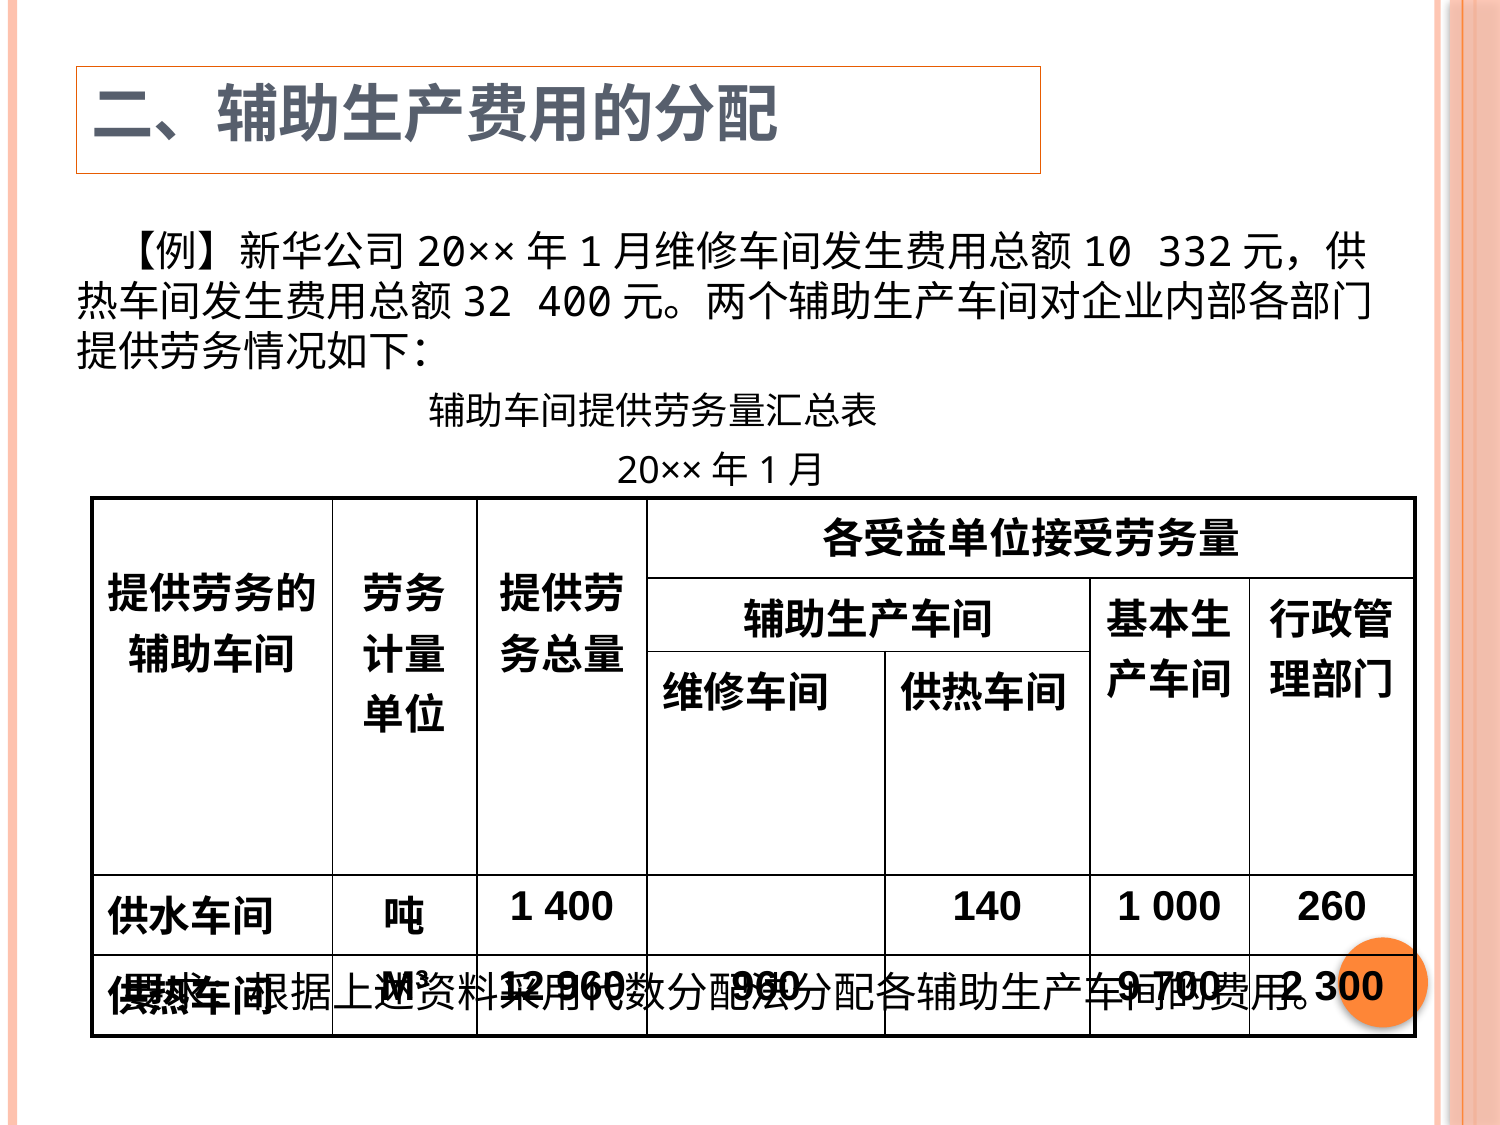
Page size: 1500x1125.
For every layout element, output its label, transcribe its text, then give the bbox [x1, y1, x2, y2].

table_cell 吨 [333, 876, 476, 954]
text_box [386, 379, 1050, 500]
table_cell 供水车间 [94, 876, 332, 954]
table_cell 960 [648, 956, 884, 1034]
table_cell 1 000 [1091, 876, 1249, 954]
table_cell 供热车间 [886, 652, 1089, 874]
table_header 提供劳务的辅助车间 [94, 500, 332, 874]
table_cell 140 [886, 876, 1089, 954]
table_cell 260 [1250, 876, 1413, 954]
table_cell [886, 956, 1089, 1034]
table_header 提供劳务总量 [478, 509, 646, 874]
text_box 二、辅助生产费用的分配 [76, 66, 1041, 174]
table_cell 基本生产车间 [1091, 579, 1249, 874]
table_cell 辅助生产车间 [648, 579, 1089, 651]
table_header 各受益单位接受劳务量 [648, 500, 1413, 577]
table_cell 1 400 [478, 876, 646, 954]
table_cell 12 960 [478, 956, 646, 1034]
table_cell 2 300 [1250, 956, 1413, 1034]
table_header 劳务计量单位 [333, 500, 476, 874]
text_box 【例】新华公司20××年1月维修车间发生费用总额10 332元，供热车间发生费用总额32 400元。两个辅助生产车间对企业内部各部门提供劳务情况如下： [61, 217, 1397, 383]
table_cell 维修车间 [648, 652, 884, 874]
table_cell 9 700 [1091, 956, 1249, 1034]
table_cell M3 [333, 956, 476, 1034]
table_cell 行政管理部门 [1250, 579, 1413, 874]
table_cell [648, 876, 884, 954]
table_cell 供热车间 [94, 956, 332, 1034]
